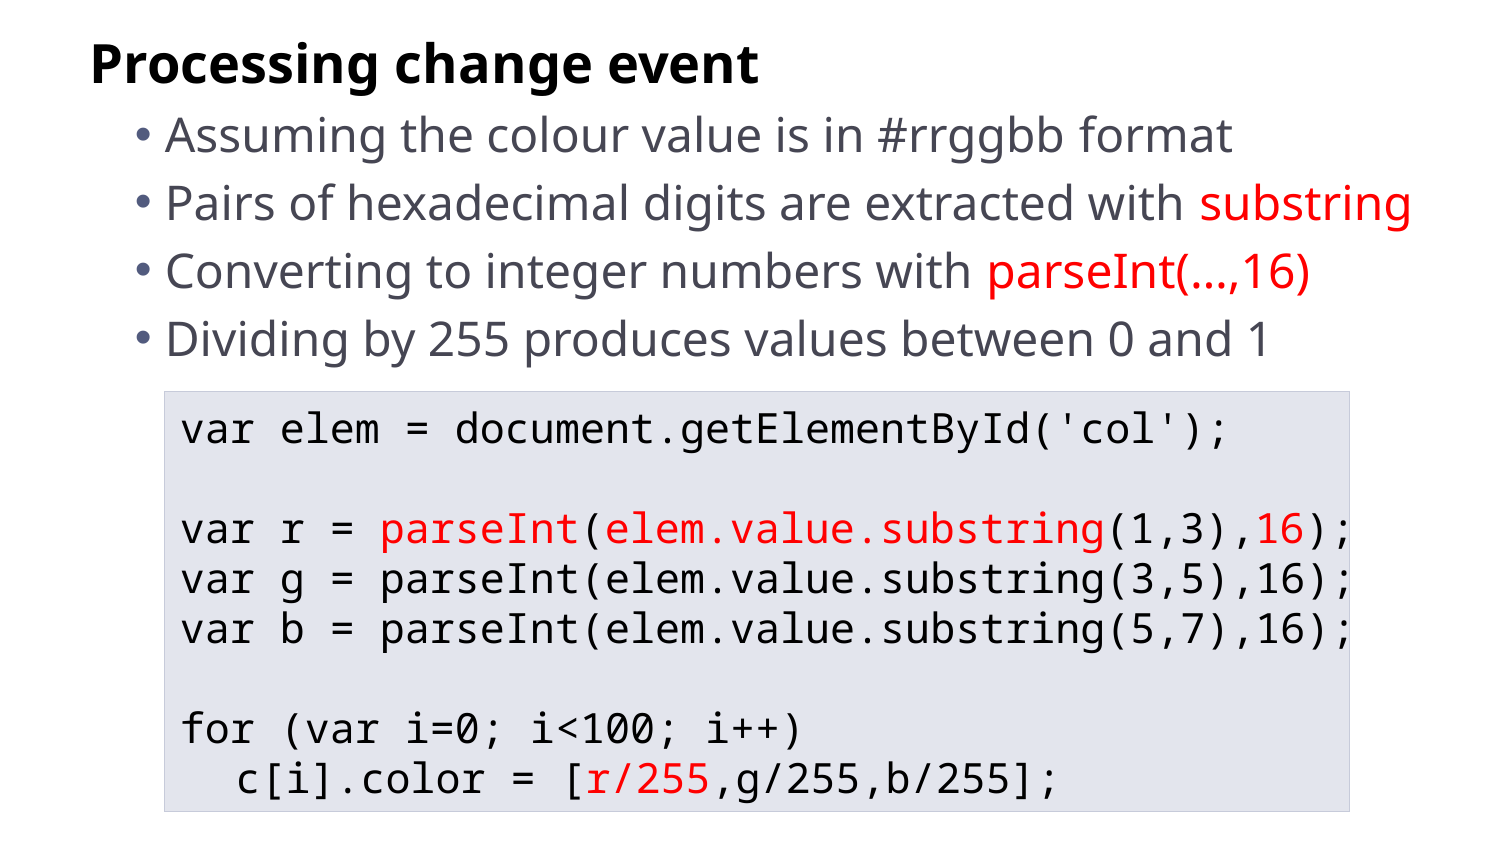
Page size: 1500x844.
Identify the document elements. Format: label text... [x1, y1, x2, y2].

text_box var elem = document.getElementById('col'); var r = parseInt(elem.value.substring(1,3),16); var g = parseInt(elem.value.substring(3,5),16); var b = parseInt(elem.value.substring(5,7),16); for (var i=0; i<100; i++) c[i].color = [r/255,g/255,b/255]; [164, 391, 1350, 812]
list Processing change event Assuming the colour value is in #rrggbb format Pairs of hexadecimal digits are extracted with substring Converting to integer numbers with parseInt(…,16) Dividing by 255 produces values between 0 and 1 [75, 21, 1475, 835]
